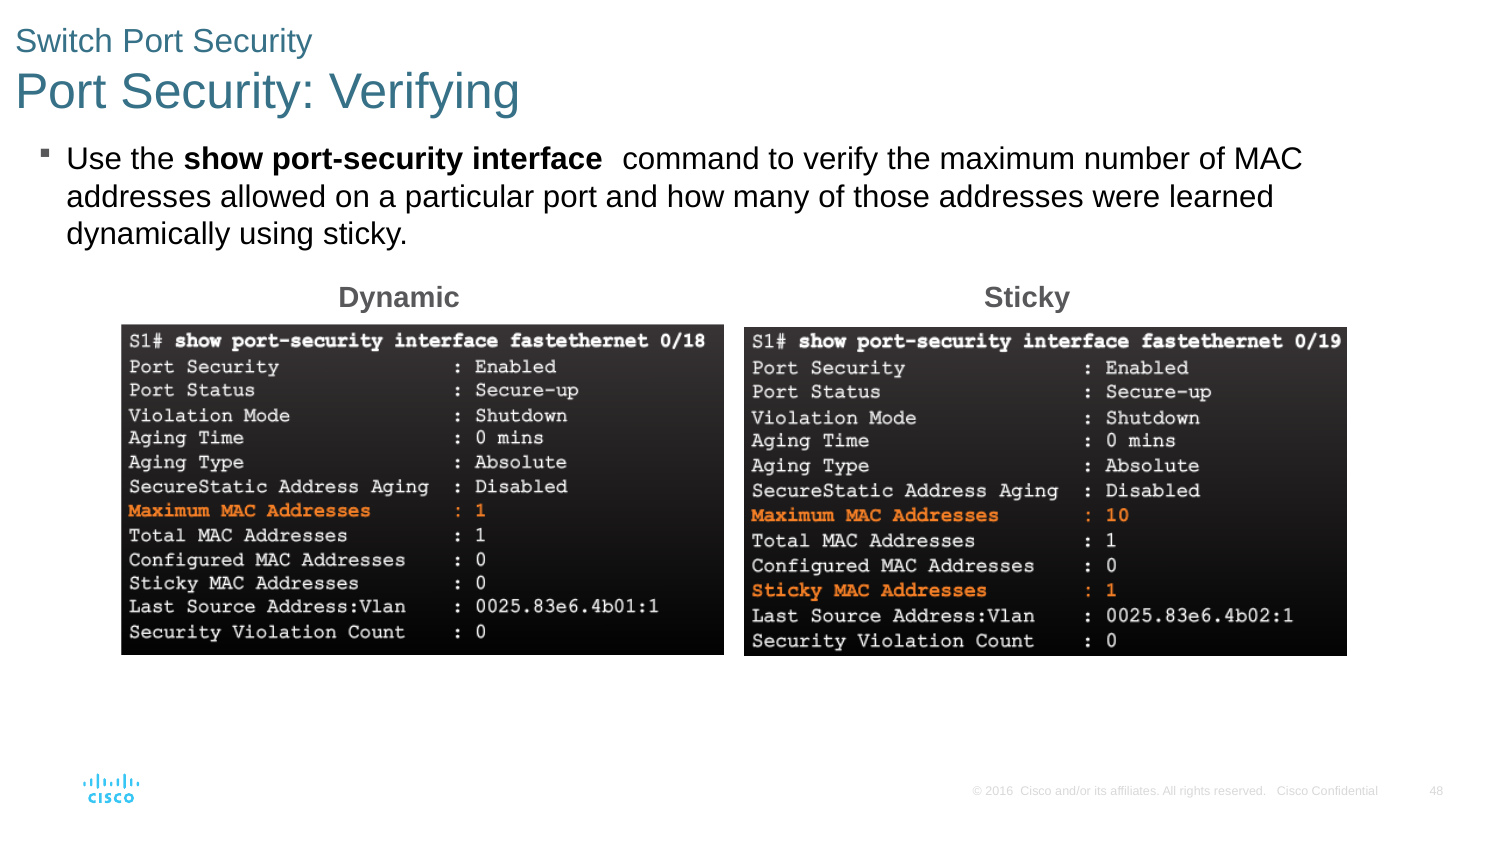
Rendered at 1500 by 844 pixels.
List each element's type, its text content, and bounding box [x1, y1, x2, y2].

list Use the show port-security interface command to verify the maximum number of MAC addresses allowed on a particular port and how many of those addresses were learned dynamically using sticky. [23, 131, 1476, 813]
title Switch Port Security Port Security: Verifying [0, 6, 1500, 131]
picture [744, 327, 1347, 656]
text_box Sticky [969, 270, 1086, 321]
text_box Dynamic [323, 270, 475, 319]
picture [119, 320, 724, 656]
